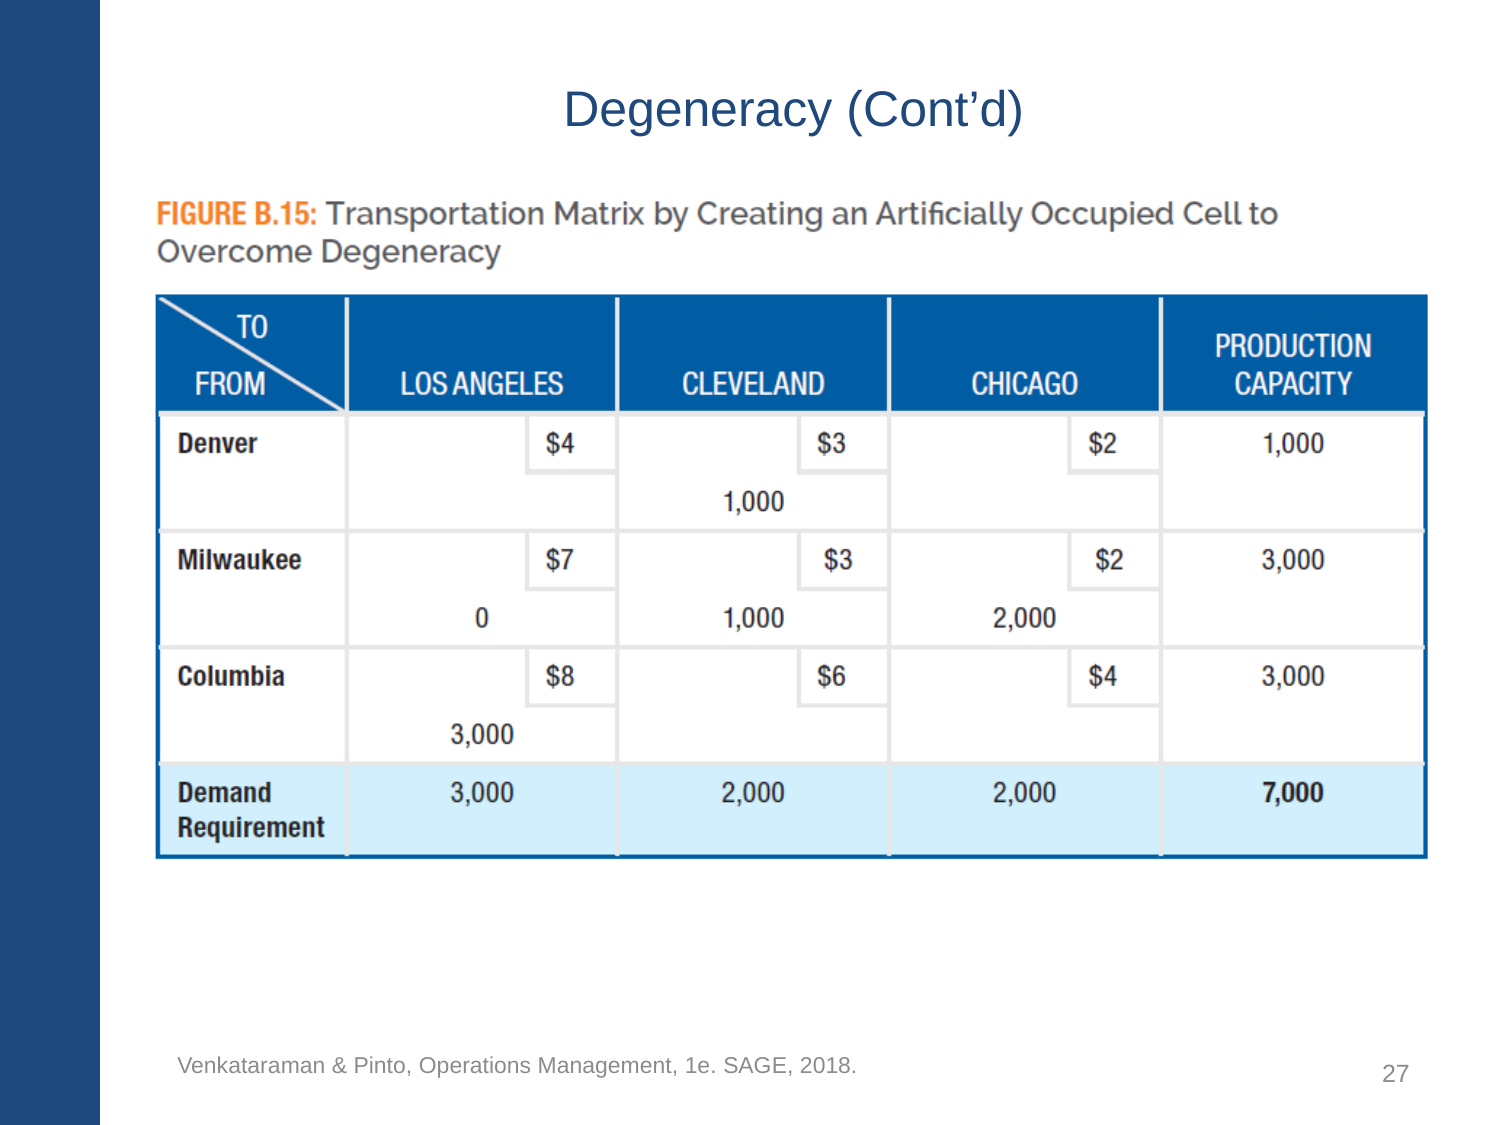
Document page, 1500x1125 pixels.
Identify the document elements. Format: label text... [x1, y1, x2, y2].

footer Venkataraman & Pinto, Operations Management, 1e. SAGE, 2018. [162, 1042, 1313, 1103]
picture [137, 187, 1489, 897]
slide_number 27 [1350, 1042, 1425, 1103]
title Degeneracy (Cont’d) [162, 12, 1425, 185]
